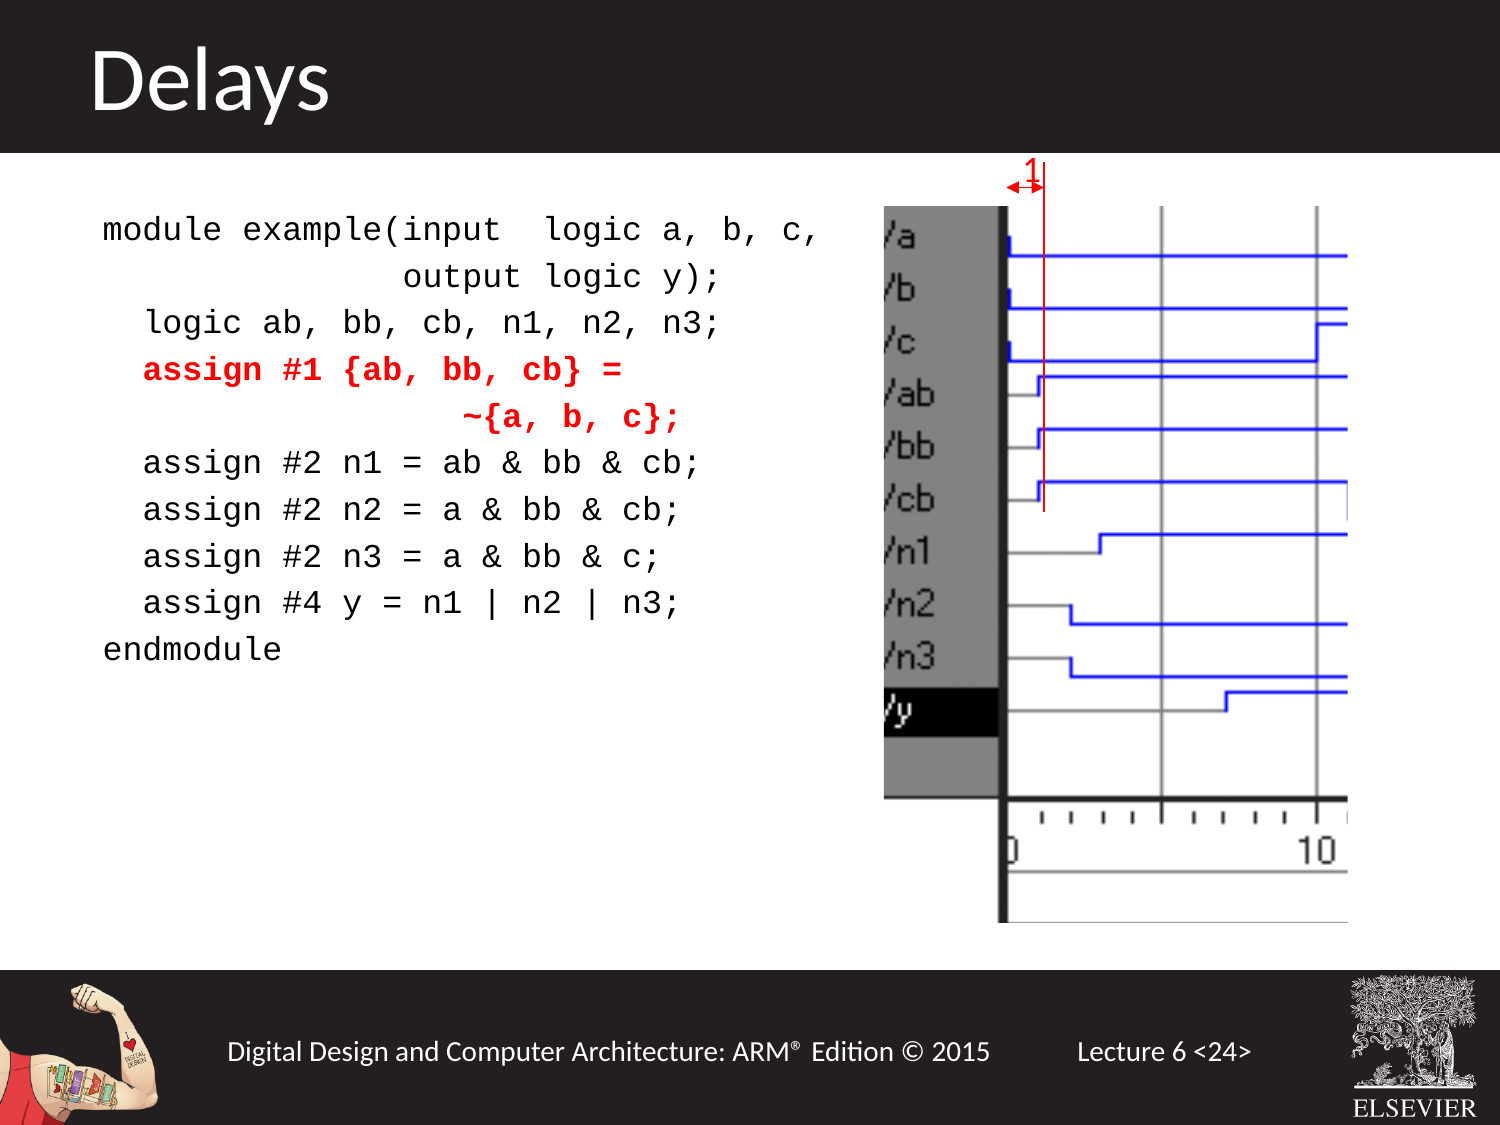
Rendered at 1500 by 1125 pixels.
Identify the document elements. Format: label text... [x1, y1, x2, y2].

text_box Delays [75, 11, 1375, 136]
list module example(input logic a, b, c, output logic y); logic ab, bb, cb, n1, n2, n3; assign #1 {ab, bb, cb} = ~{a, b, c}; assign #2 n1 = ab & bb & cb; assign #2 n2 = a & bb & cb; assign #2 n3 = a & bb & c; assign #4 y = n1 | n2 | n3; endmodule [87, 200, 850, 1013]
picture [0, 979, 163, 1125]
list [881, 204, 1351, 926]
picture [1350, 974, 1477, 1117]
text_box 1 [1007, 137, 1057, 198]
text_box [12, 137, 1338, 988]
